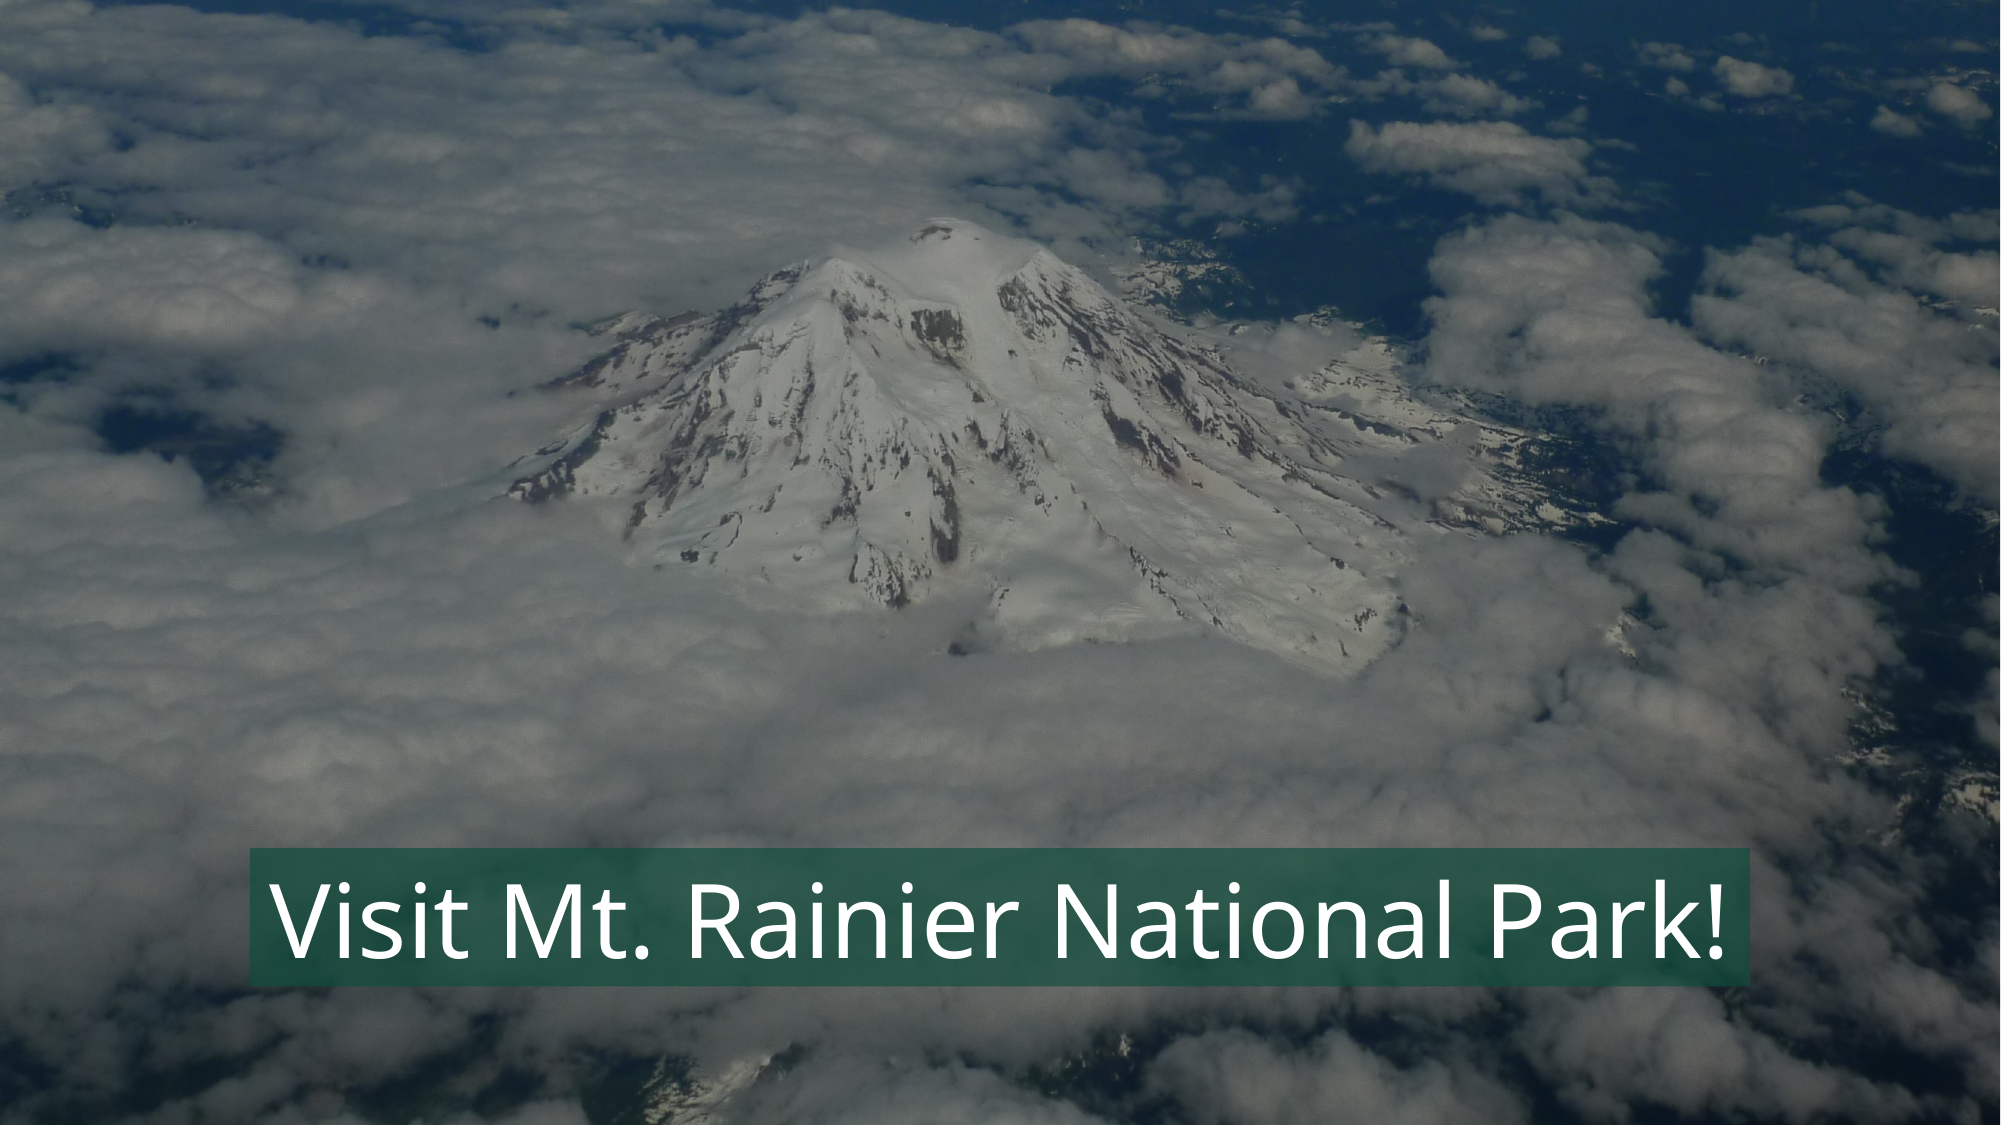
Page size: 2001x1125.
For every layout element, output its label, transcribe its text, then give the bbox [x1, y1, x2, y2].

text_box Visit Mt. Rainier National Park! [249, 848, 1750, 987]
picture [0, 0, 2001, 1125]
